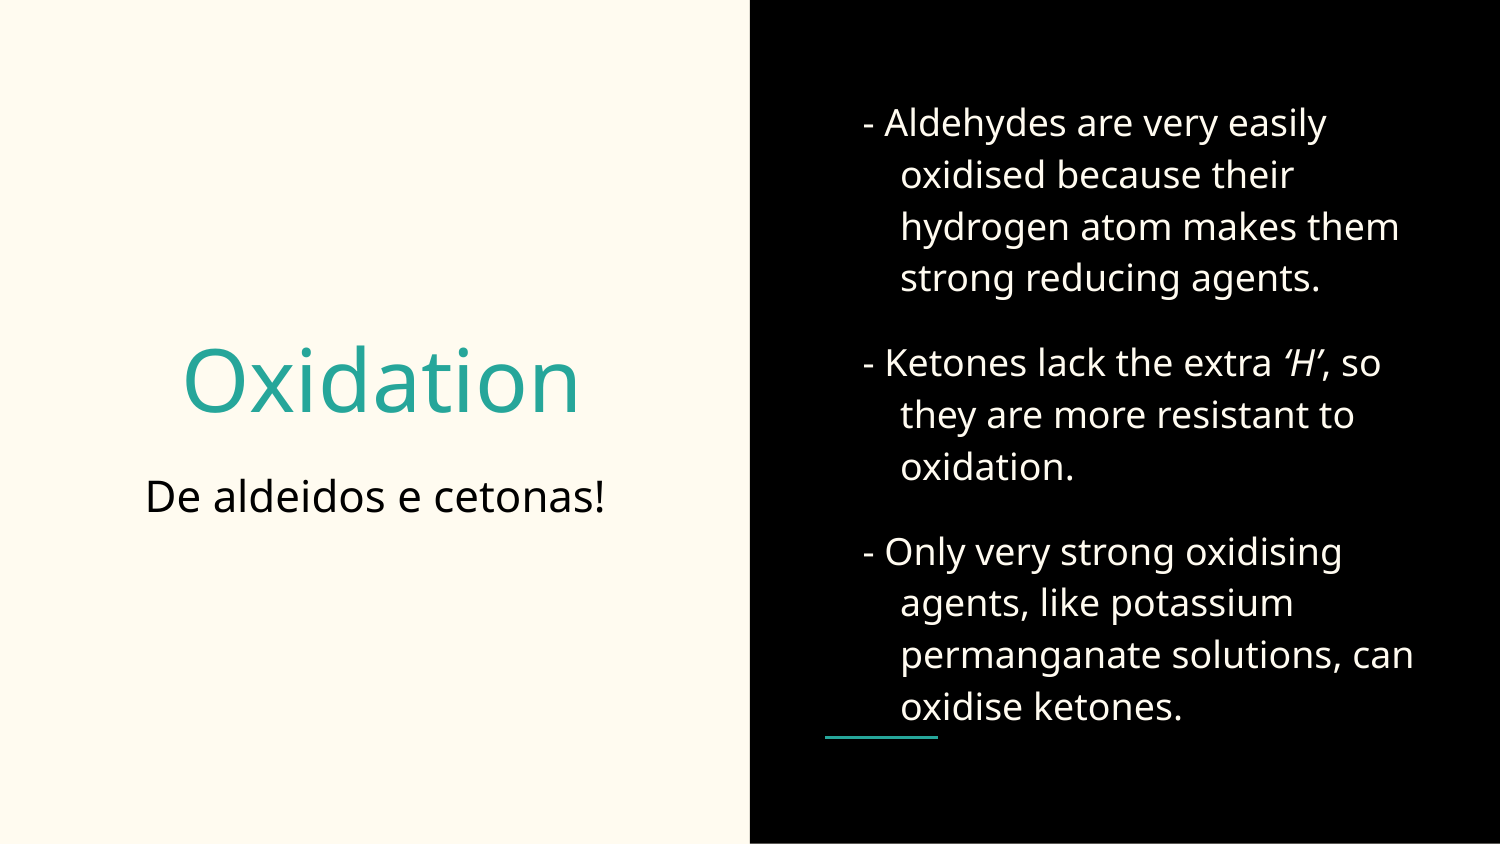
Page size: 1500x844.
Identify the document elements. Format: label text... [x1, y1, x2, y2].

list - Aldehydes are very easily oxidised because their hydrogen atom makes them strong reducing agents. - Ketones lack the extra ‘H’, so they are more resistant to oxidation. - Only very strong oxidising agents, like potassium permanganate solutions, can oxidise ketones. [810, 107, 1440, 714]
title Oxidation [20, 226, 743, 446]
subtitle De aldeidos e cetonas! [43, 454, 708, 675]
